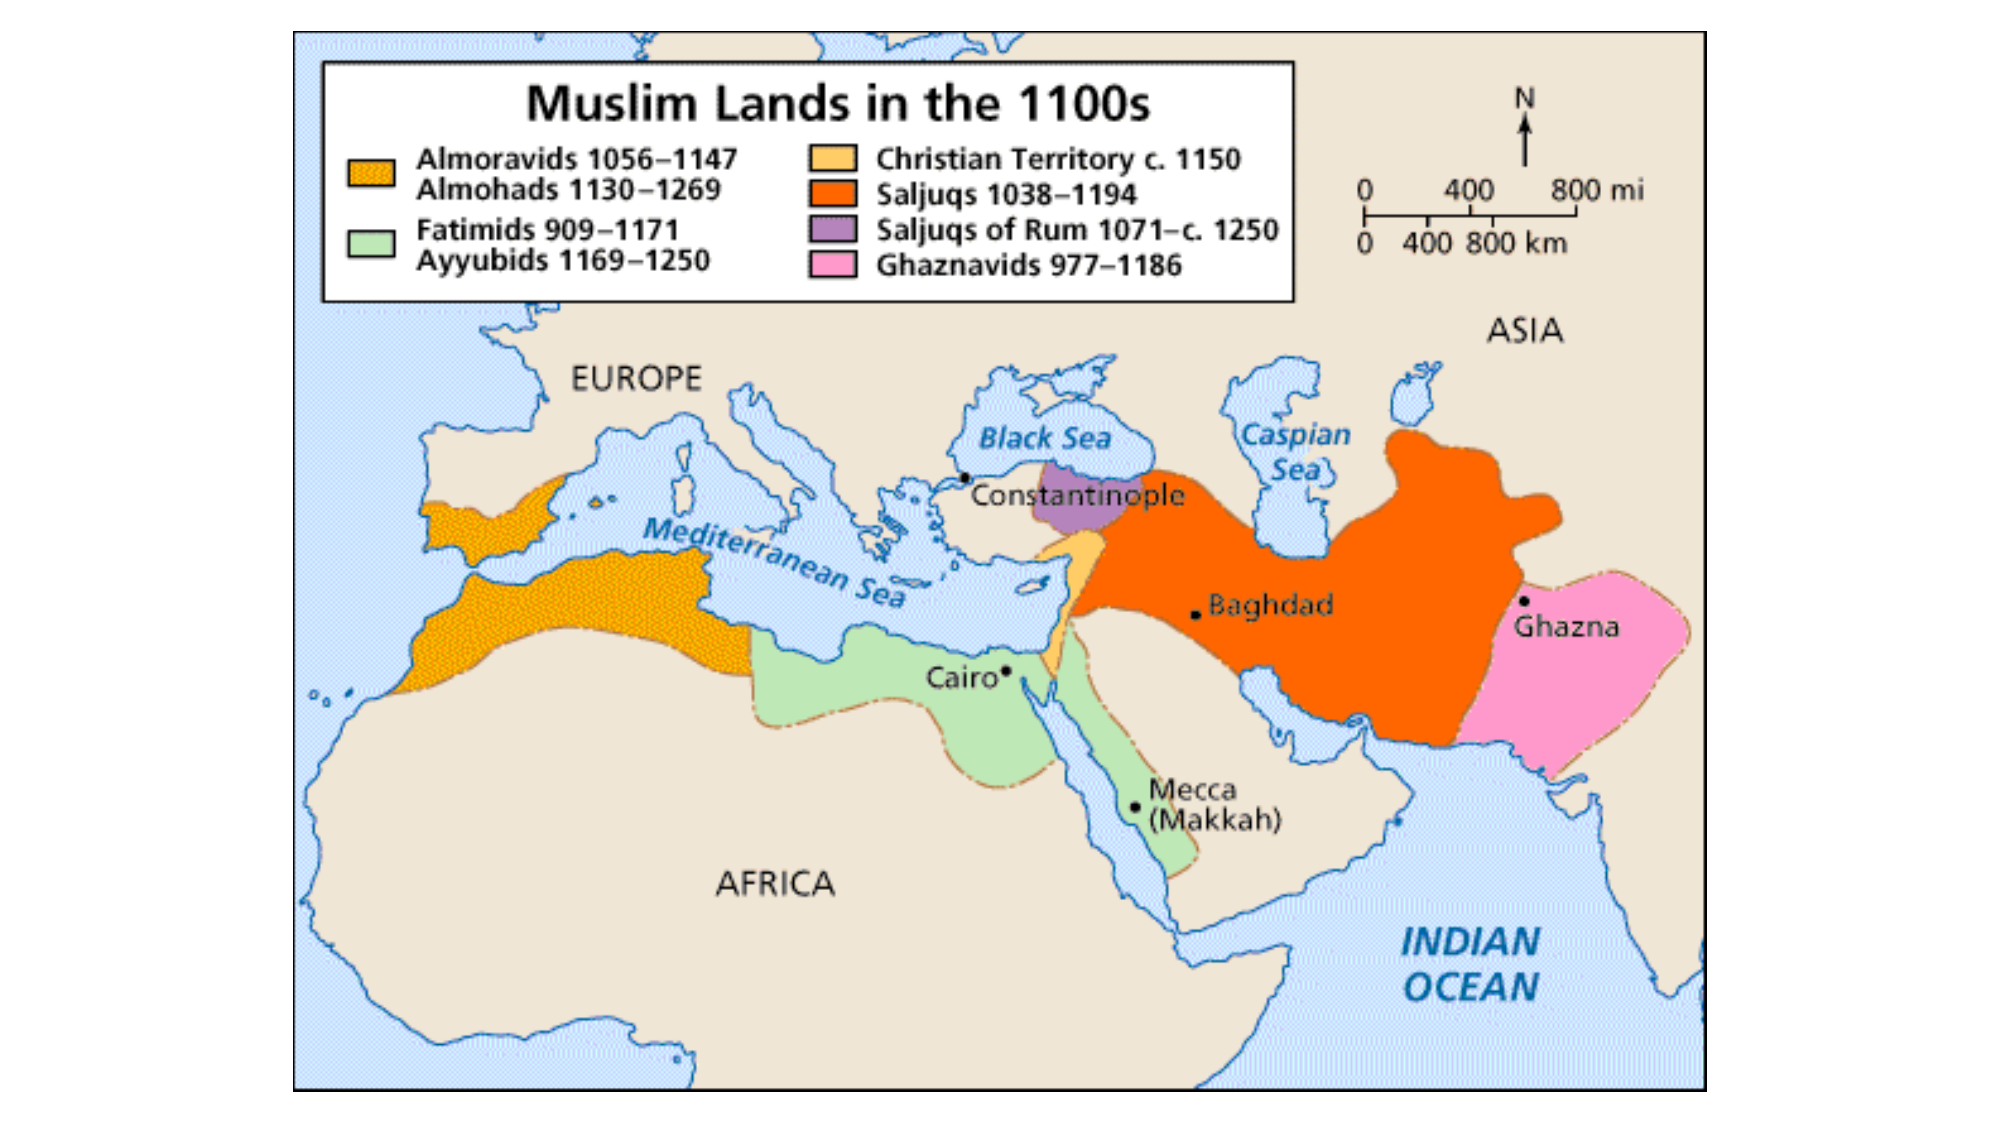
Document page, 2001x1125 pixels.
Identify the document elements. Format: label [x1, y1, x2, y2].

list [293, 31, 1707, 1092]
